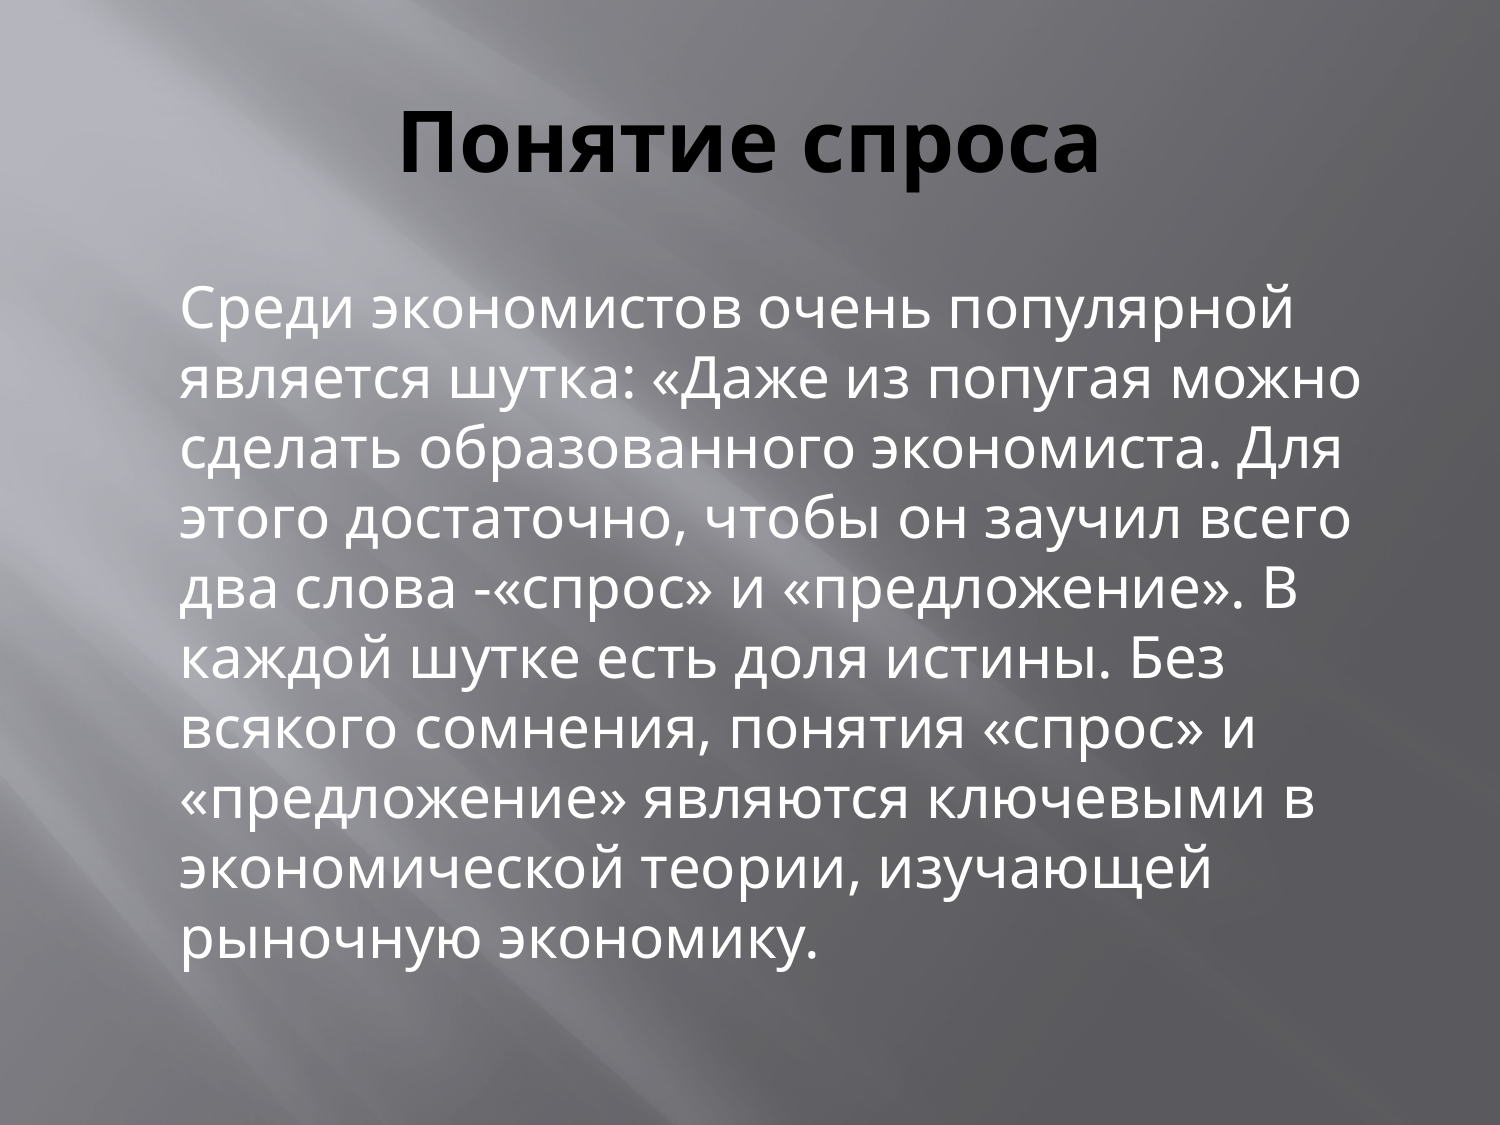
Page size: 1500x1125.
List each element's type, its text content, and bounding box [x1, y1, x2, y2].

list Среди экономистов очень популярной является шутка: «Даже из попугая можно сделать образованного экономиста. Для этого достаточно, чтобы он заучил всего два слова -«спрос» и «предложение». В каждой шутке есть доля истины. Без всякого сомнения, понятия «спрос» и «предложение» являются ключевыми в экономической теории, изучающей рыночную экономику. [74, 262, 1426, 1036]
title Понятие спроса [75, 45, 1425, 233]
